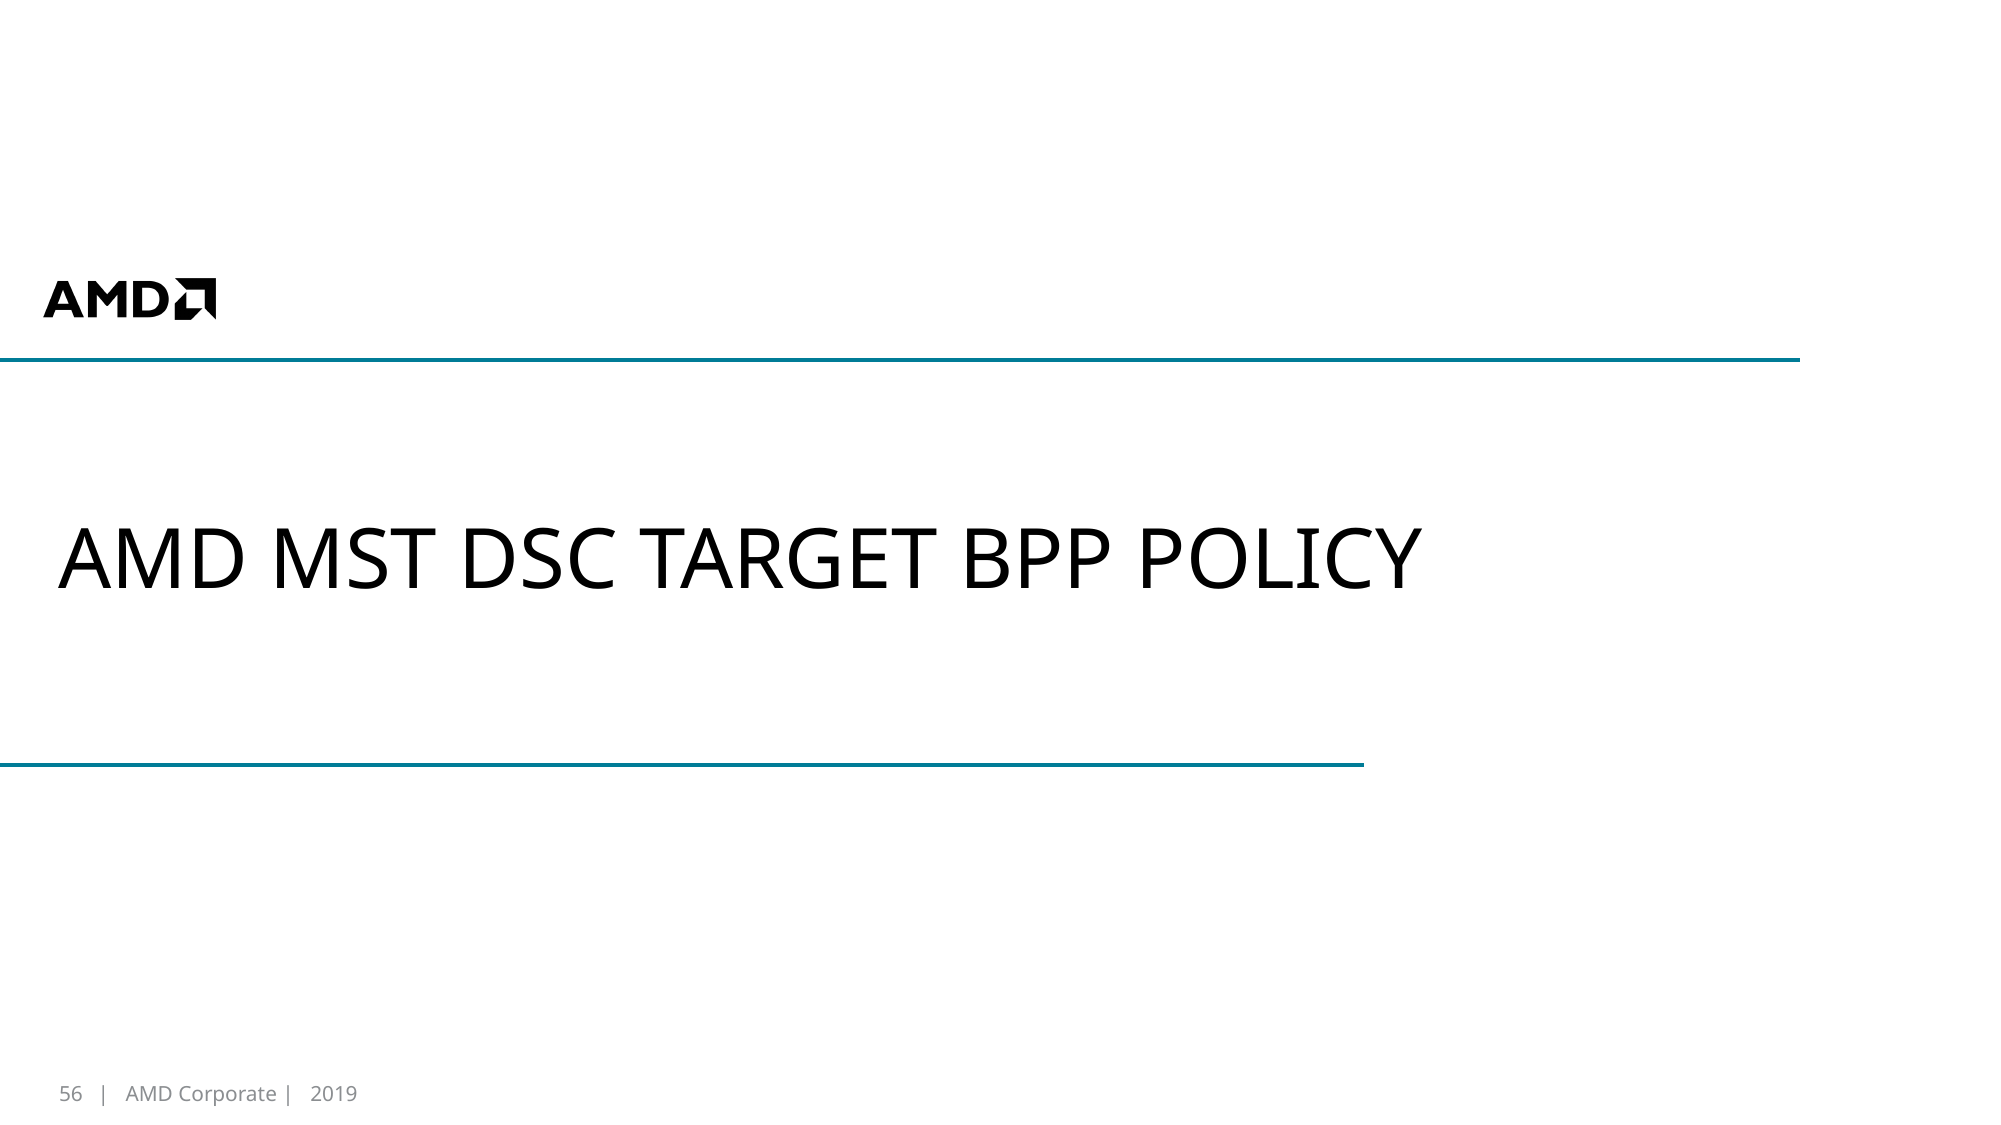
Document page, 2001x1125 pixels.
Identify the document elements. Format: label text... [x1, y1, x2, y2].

slide_number 56 [0, 1065, 98, 1125]
picture [43, 278, 216, 320]
footer | AMD Corporate | 2019 [98, 1065, 773, 1125]
title AMD MST DSC TARGET BPP POLICY [43, 395, 1957, 728]
